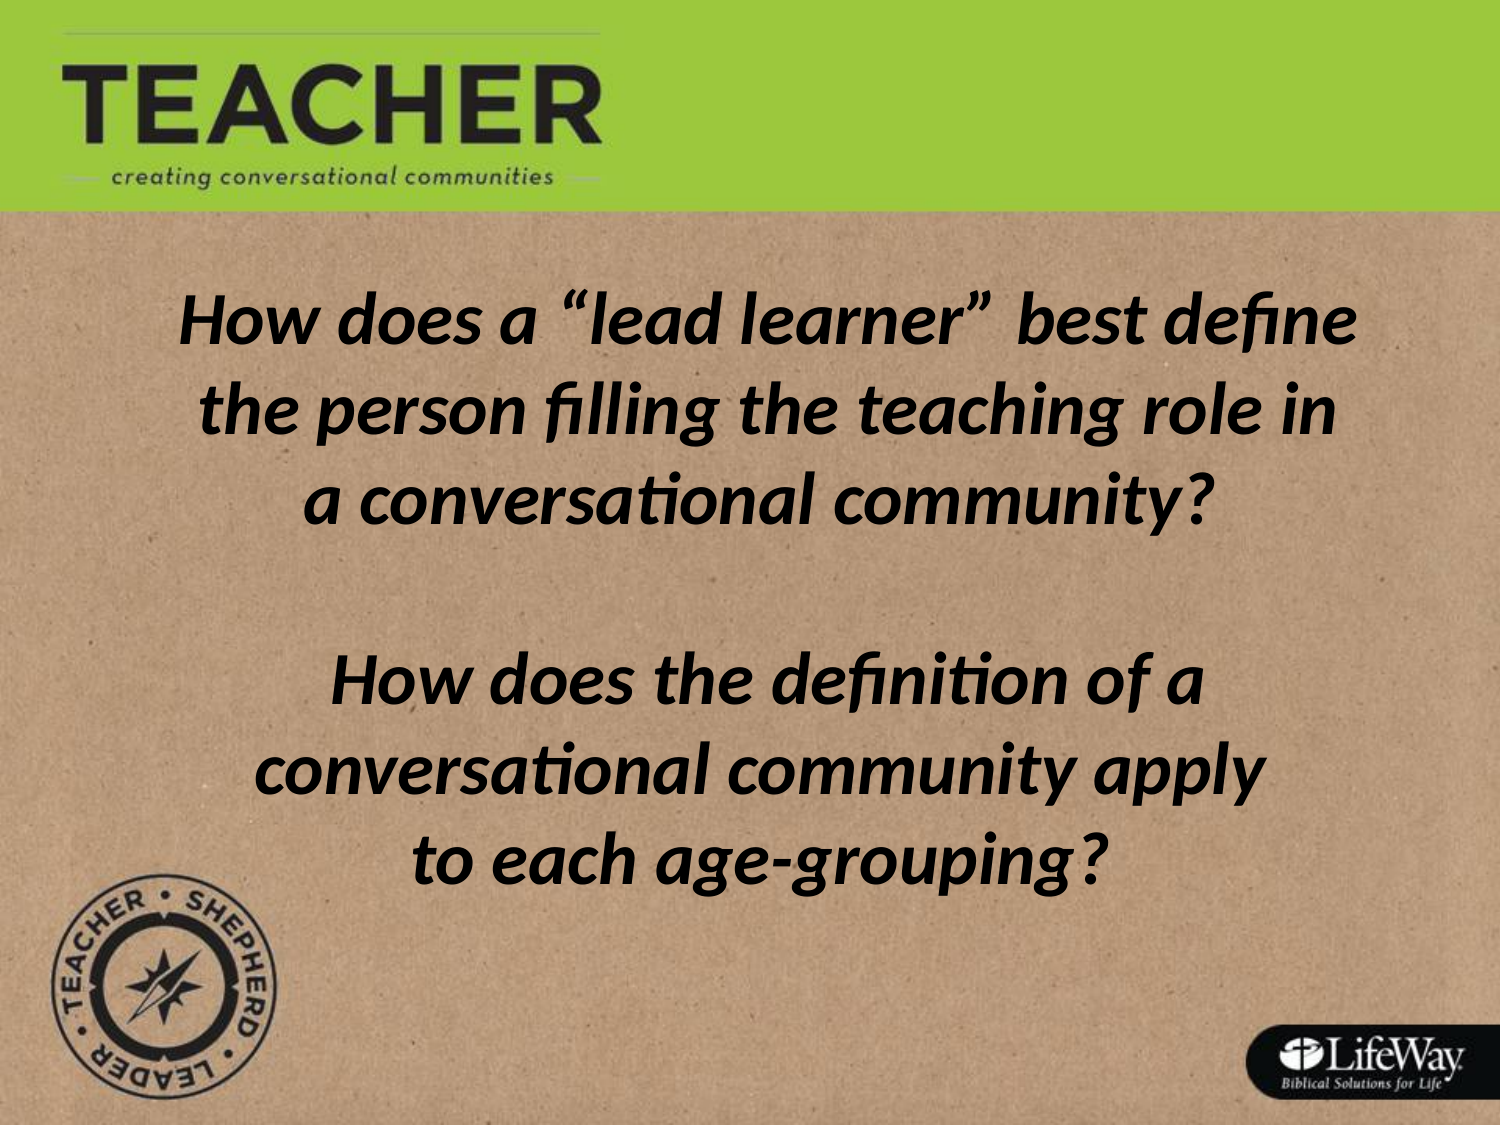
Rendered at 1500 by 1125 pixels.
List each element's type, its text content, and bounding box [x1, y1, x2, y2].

text_box How does a “lead learner” best define the person filling the teaching role in a conversational community? How does the definition of a conversational community apply to each age-grouping? [112, 262, 1425, 908]
picture [0, 0, 1500, 1125]
